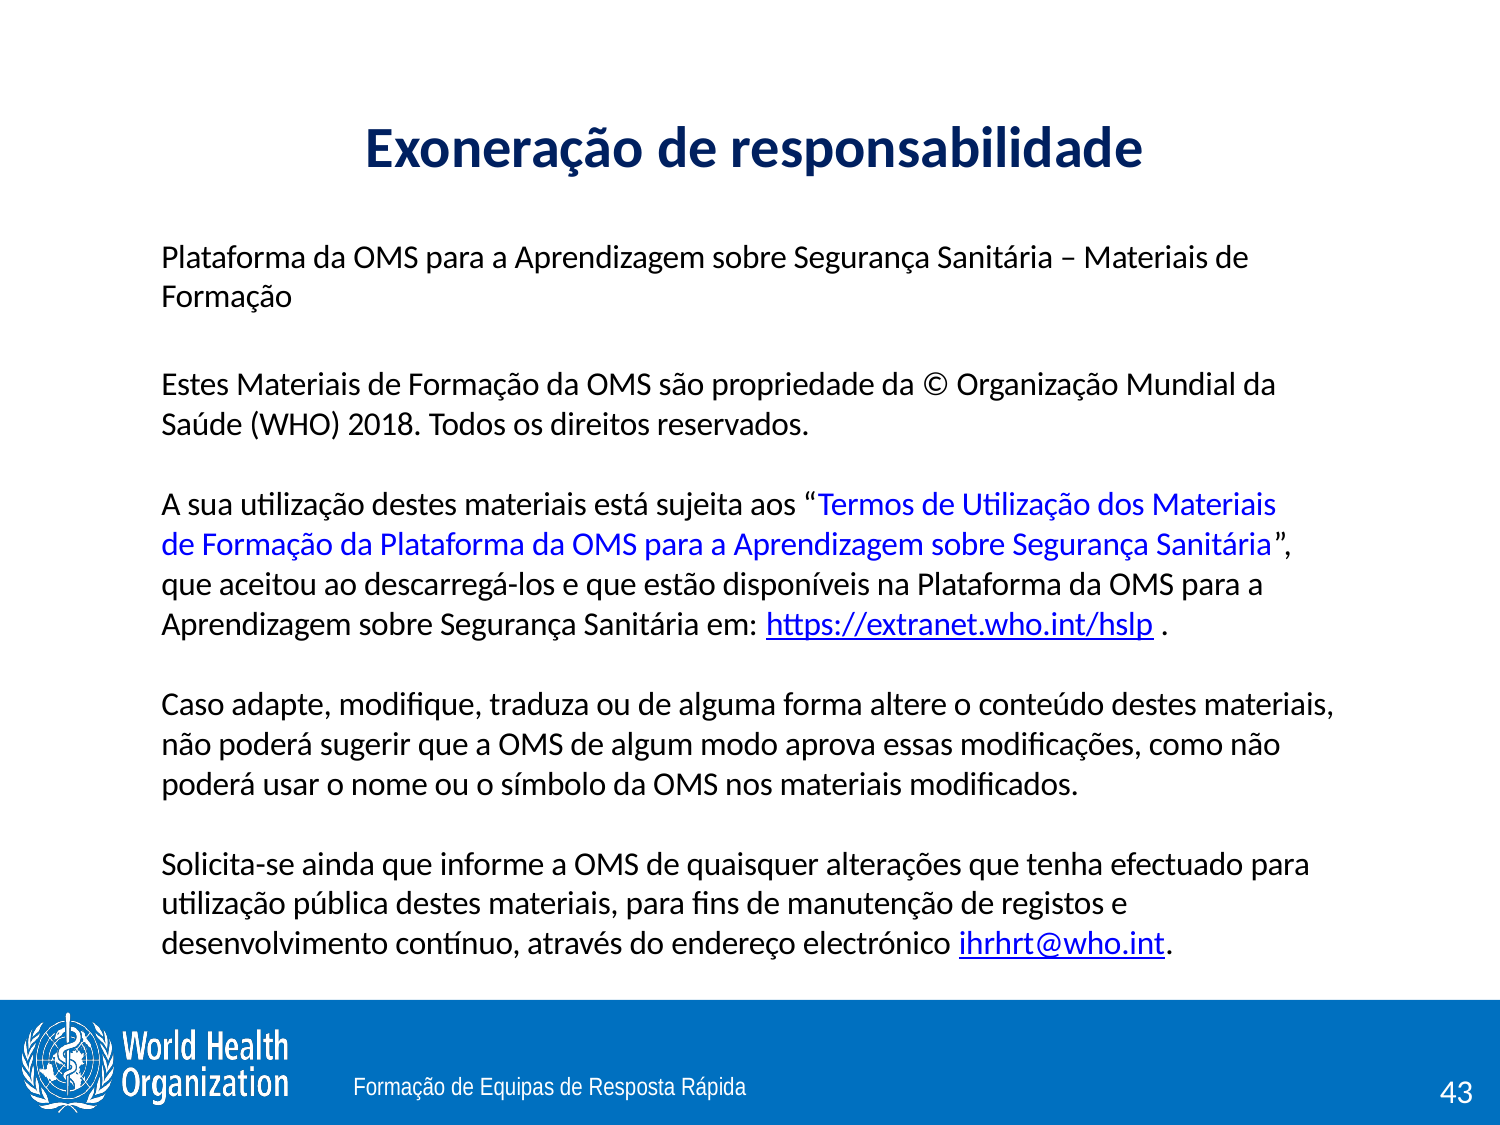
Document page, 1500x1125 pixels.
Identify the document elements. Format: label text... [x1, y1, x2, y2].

text_box Exoneração de responsabilidade Plataforma da OMS para a Aprendizagem sobre Segurança Sanitária – Materiais de Formação Estes Materiais de Formação da OMS são propriedade da © Organização Mundial da Saúde (WHO) 2018. Todos os direitos reservados. A sua utilização destes materiais está sujeita aos “Termos de Utilização dos Materiais de Formação da Plataforma da OMS para a Aprendizagem sobre Segurança Sanitária”, que aceitou ao descarregá-los e que estão disponíveis na Plataforma da OMS para a Aprendizagem sobre Segurança Sanitária em: https://extranet.who.int/hslp . Caso adapte, modifique, traduza ou de alguma forma altere o conteúdo destes materiais, não poderá sugerir que a OMS de algum modo aprova essas modificações, como não poderá usar o nome ou o símbolo da OMS nos materiais modificados. Solicita-se ainda que informe a OMS de quaisquer alterações que tenha efectuado para utilização pública destes materiais, para fins de manutenção de registos e desenvolvimento contínuo, através do endereço electrónico ihrhrt@who.int. [146, 101, 1354, 952]
picture [21, 1012, 288, 1113]
